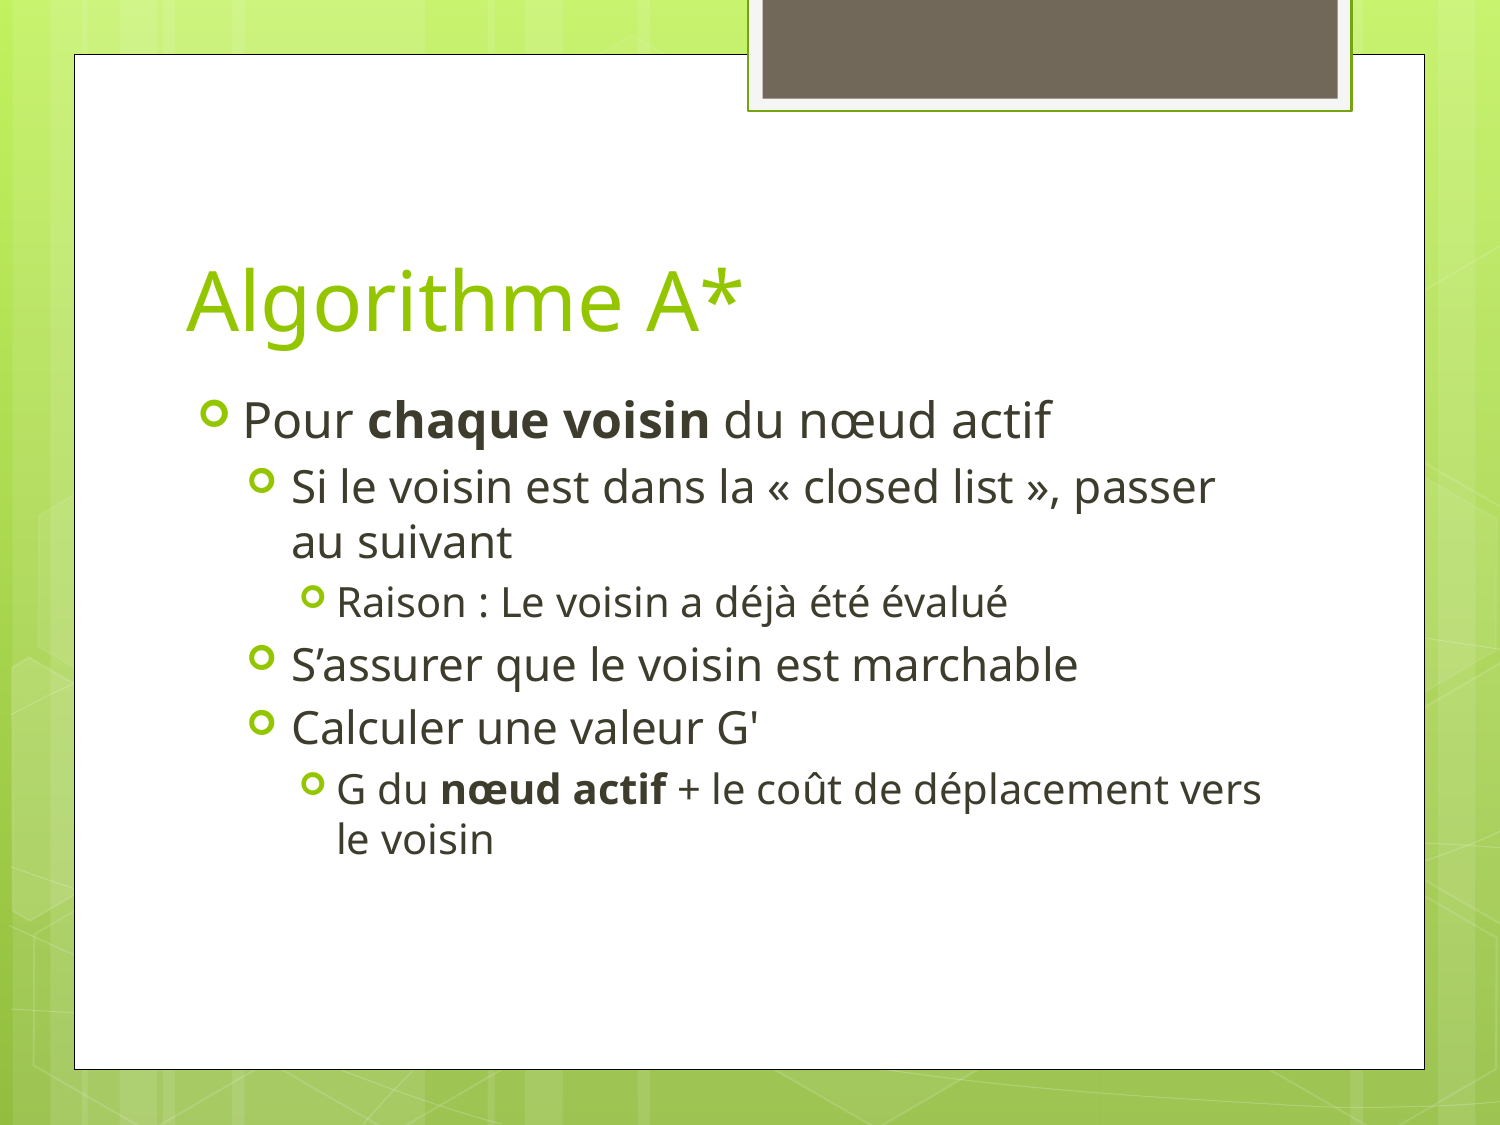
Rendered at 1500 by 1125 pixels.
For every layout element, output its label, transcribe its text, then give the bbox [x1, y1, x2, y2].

title Algorithme A* [171, 168, 1324, 357]
list Pour chaque voisin du nœud actif Si le voisin est dans la « closed list », passer au suivant Raison : Le voisin a déjà été évalué S’assurer que le voisin est marchable Calculer une valeur G' G du nœud actif + le coût de déplacement vers le voisin [171, 381, 1283, 957]
